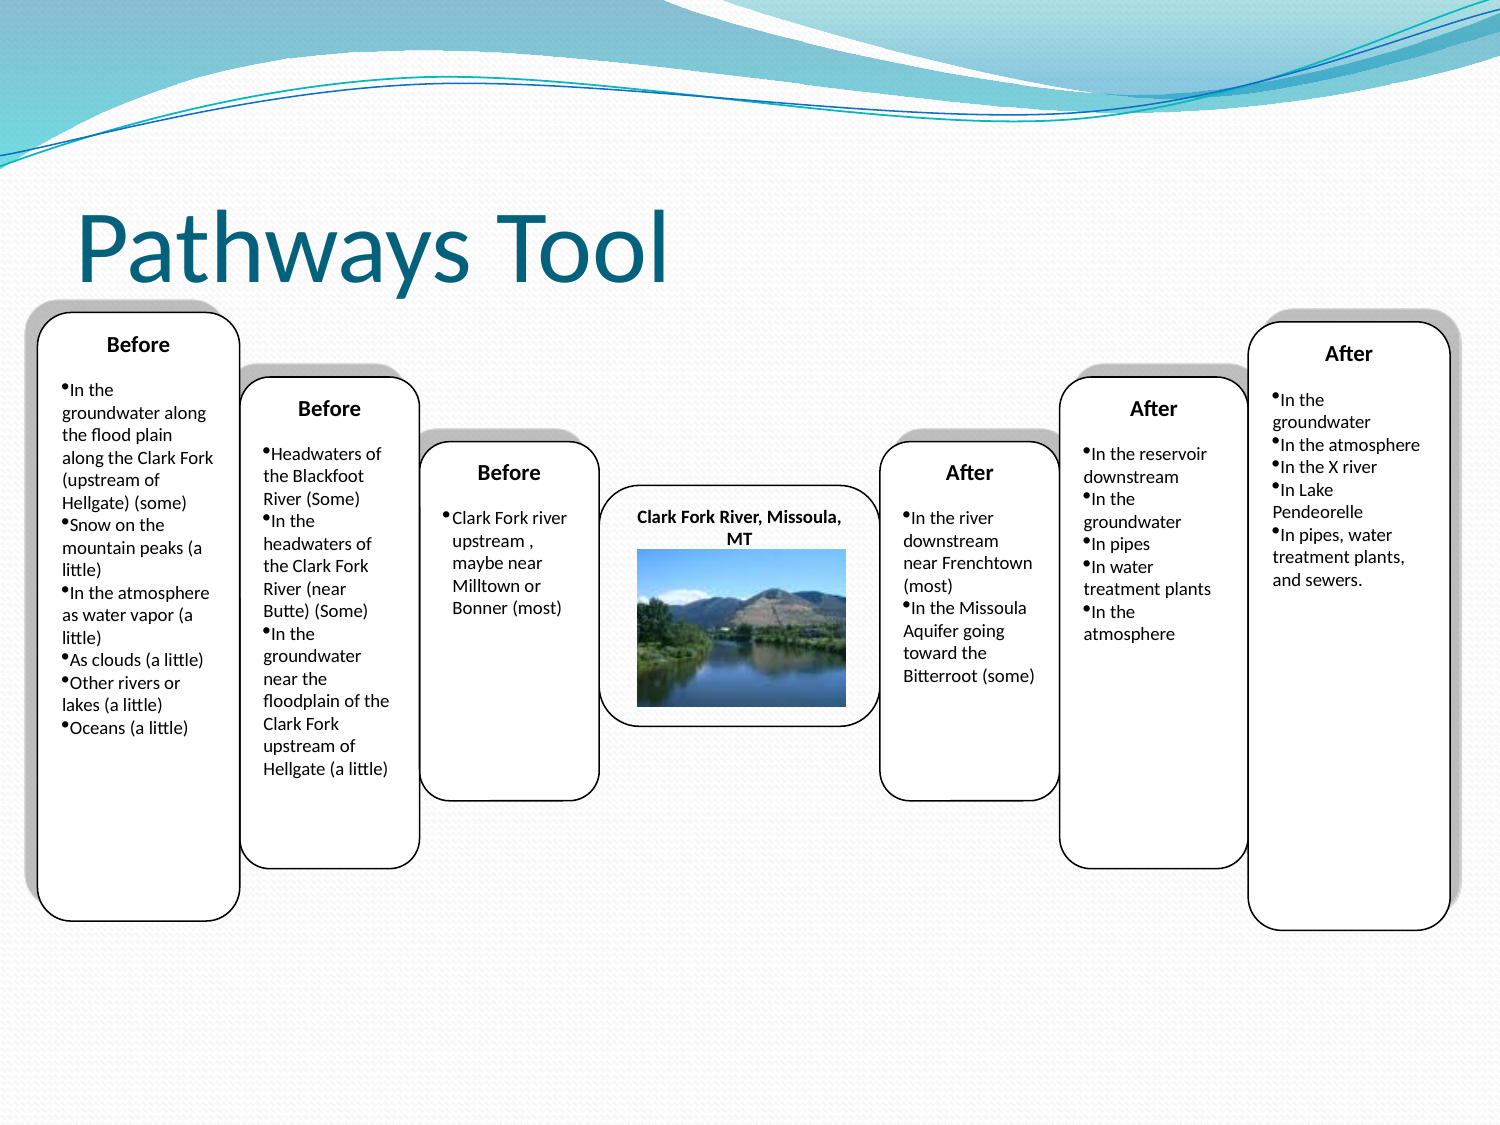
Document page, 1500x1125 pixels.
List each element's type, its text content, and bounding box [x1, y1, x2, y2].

text_box Before In the groundwater along the flood plain along the Clark Fork (upstream of Hellgate) (some) Snow on the mountain peaks (a little) In the atmosphere as water vapor (a little) As clouds (a little) Other rivers or lakes (a little) Oceans (a little) [37, 312, 240, 922]
text_box Clark Fork River, Missoula, MT [600, 485, 879, 727]
text_box After In the river downstream near Frenchtown (most) In the Missoula Aquifer going toward the Bitterroot (some) [879, 441, 1059, 801]
text_box After In the reservoir downstream In the groundwater In pipes In water treatment plants In the atmosphere [1059, 377, 1248, 869]
text_box After In the groundwater In the atmosphere In the X river In Lake Pendeorelle In pipes, water treatment plants, and sewers. [1248, 321, 1451, 931]
text_box Before Headwaters of the Blackfoot River (Some) In the headwaters of the Clark Fork River (near Butte) (Some) In the groundwater near the floodplain of the Clark Fork upstream of Hellgate (a little) [240, 377, 420, 869]
title Pathways Tool [75, 115, 1425, 303]
text_box Before Clark Fork river upstream , maybe near Milltown or Bonner (most) [420, 441, 600, 801]
picture [637, 549, 846, 707]
